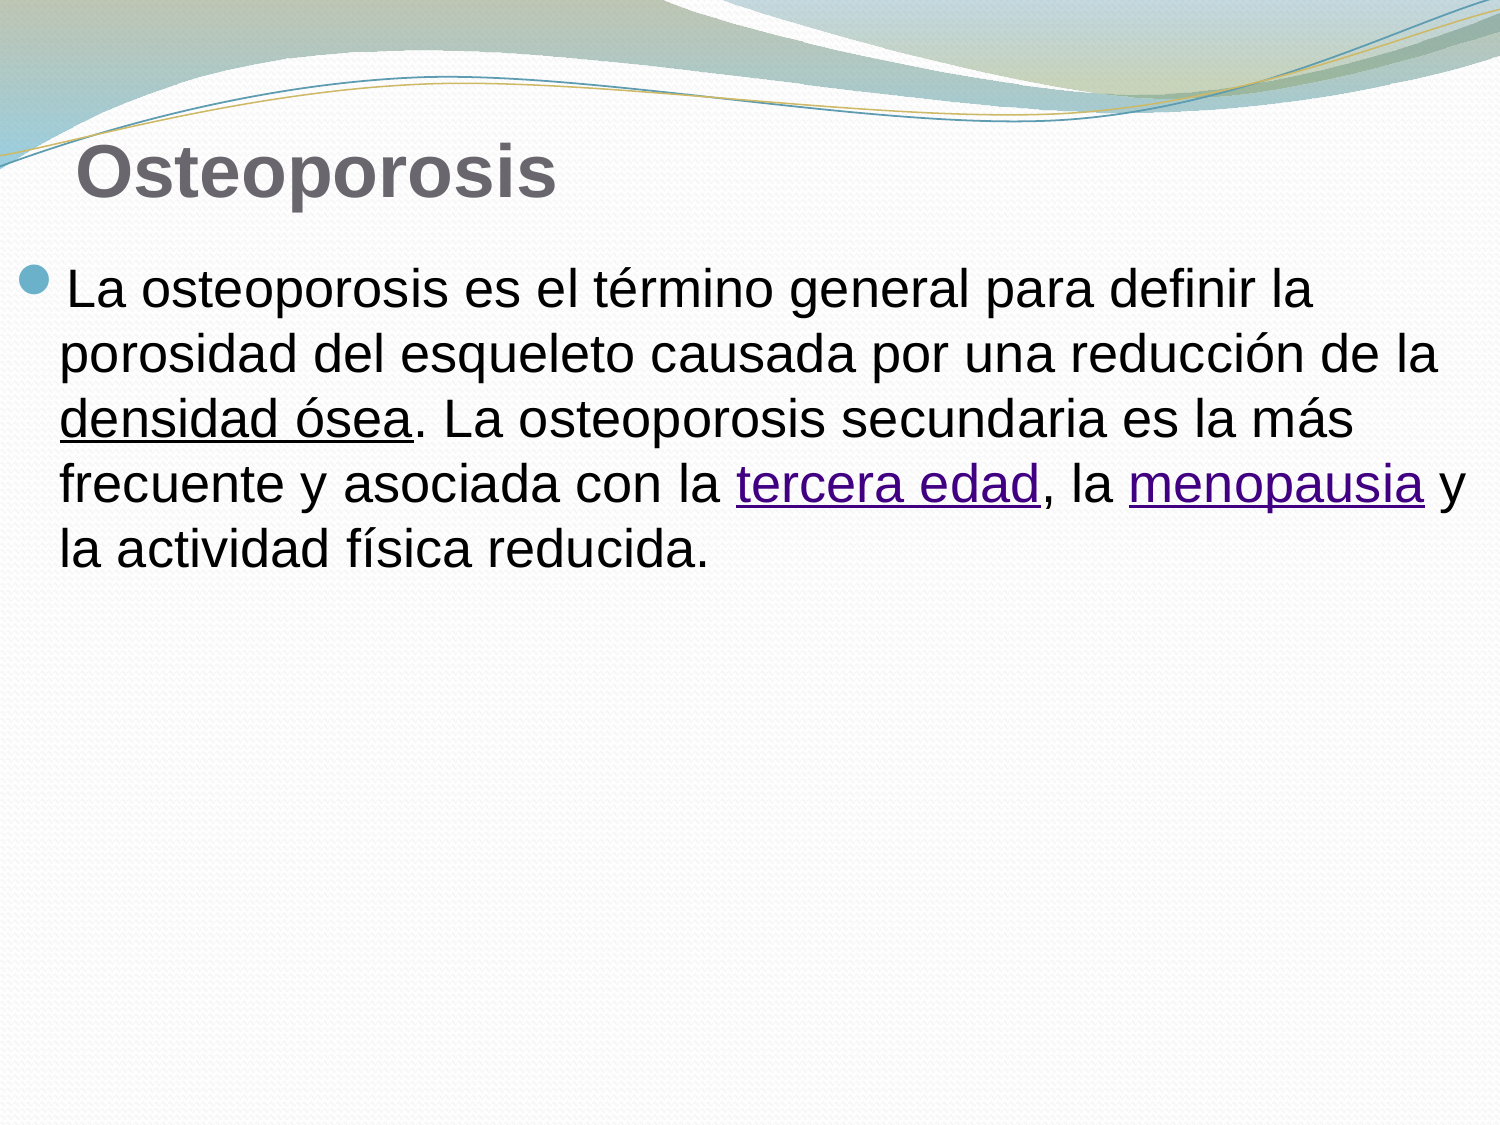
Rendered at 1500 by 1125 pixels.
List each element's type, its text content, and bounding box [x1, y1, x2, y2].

list La osteoporosis es el término general para definir la porosidad del esqueleto causada por una reducción de la densidad ósea. La osteoporosis secundaria es la más frecuente y asociada con la tercera edad, la menopausia y la actividad física reducida. [0, 246, 1500, 1102]
title Osteoporosis [75, 115, 1425, 246]
